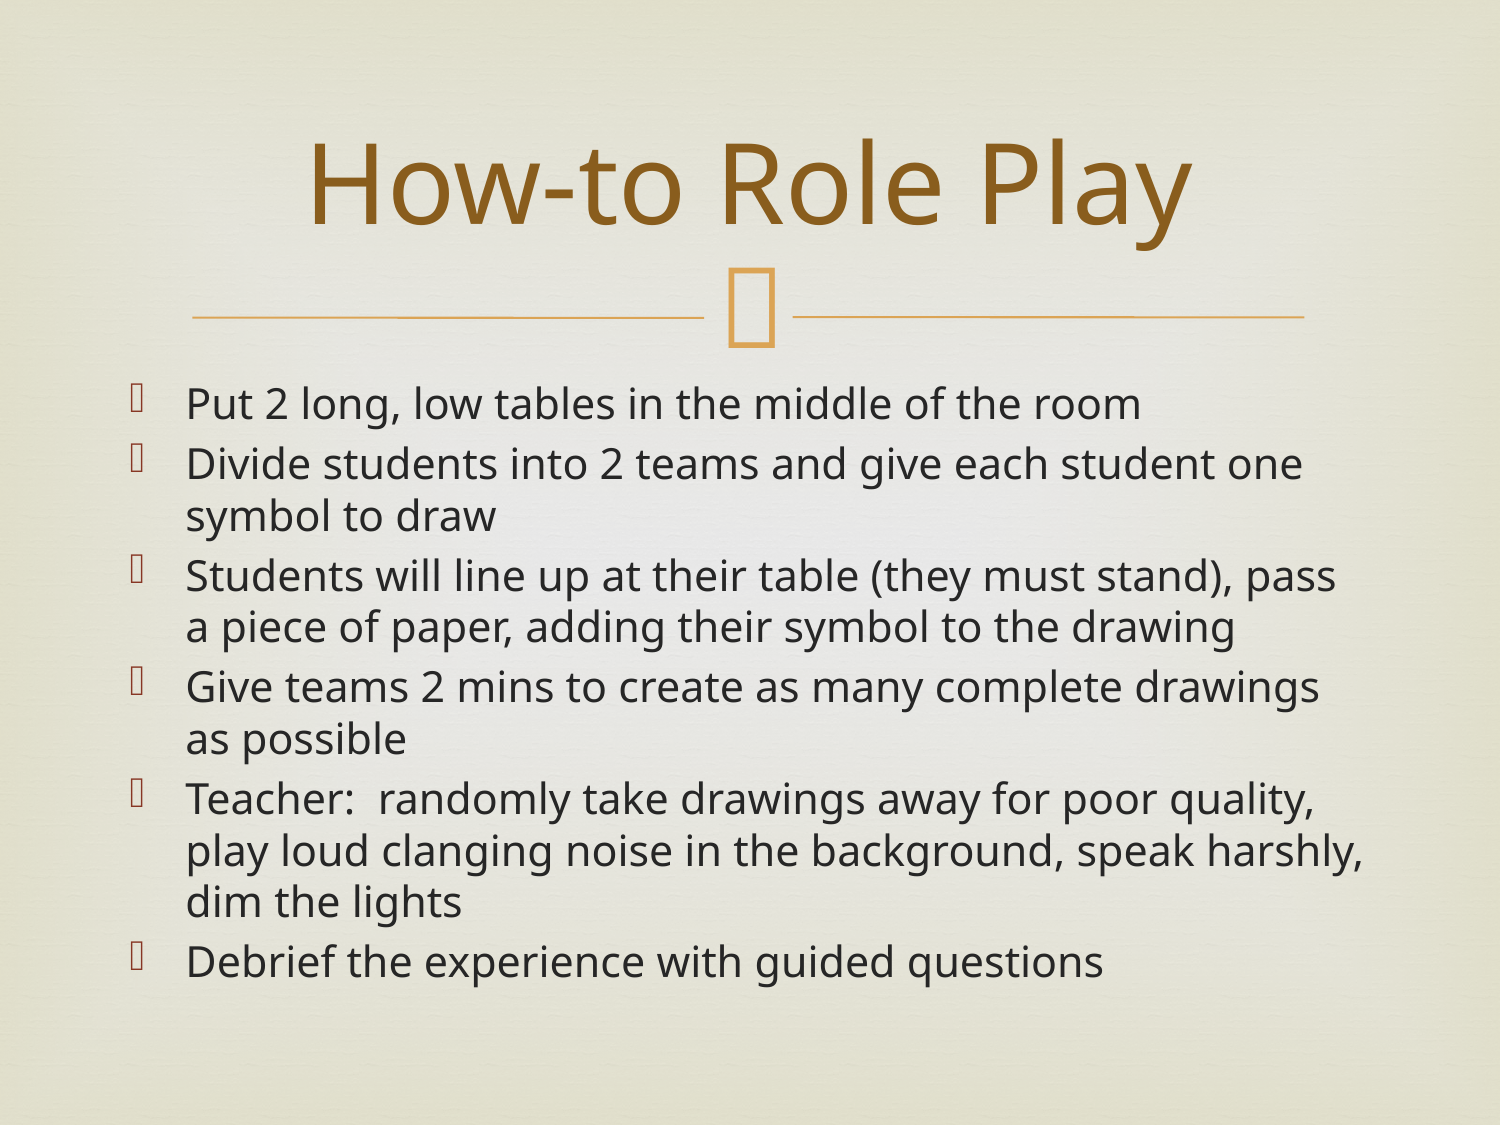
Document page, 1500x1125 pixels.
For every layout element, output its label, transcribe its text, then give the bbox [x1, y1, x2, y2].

title How-to Role Play [112, 93, 1386, 267]
list Put 2 long, low tables in the middle of the room Divide students into 2 teams and give each student one symbol to draw Students will line up at their table (they must stand), pass a piece of paper, adding their symbol to the drawing Give teams 2 mins to create as many complete drawings as possible Teacher: randomly take drawings away for poor quality, play loud clanging noise in the background, speak harshly, dim the lights Debrief the experience with guided questions [114, 368, 1386, 1005]
